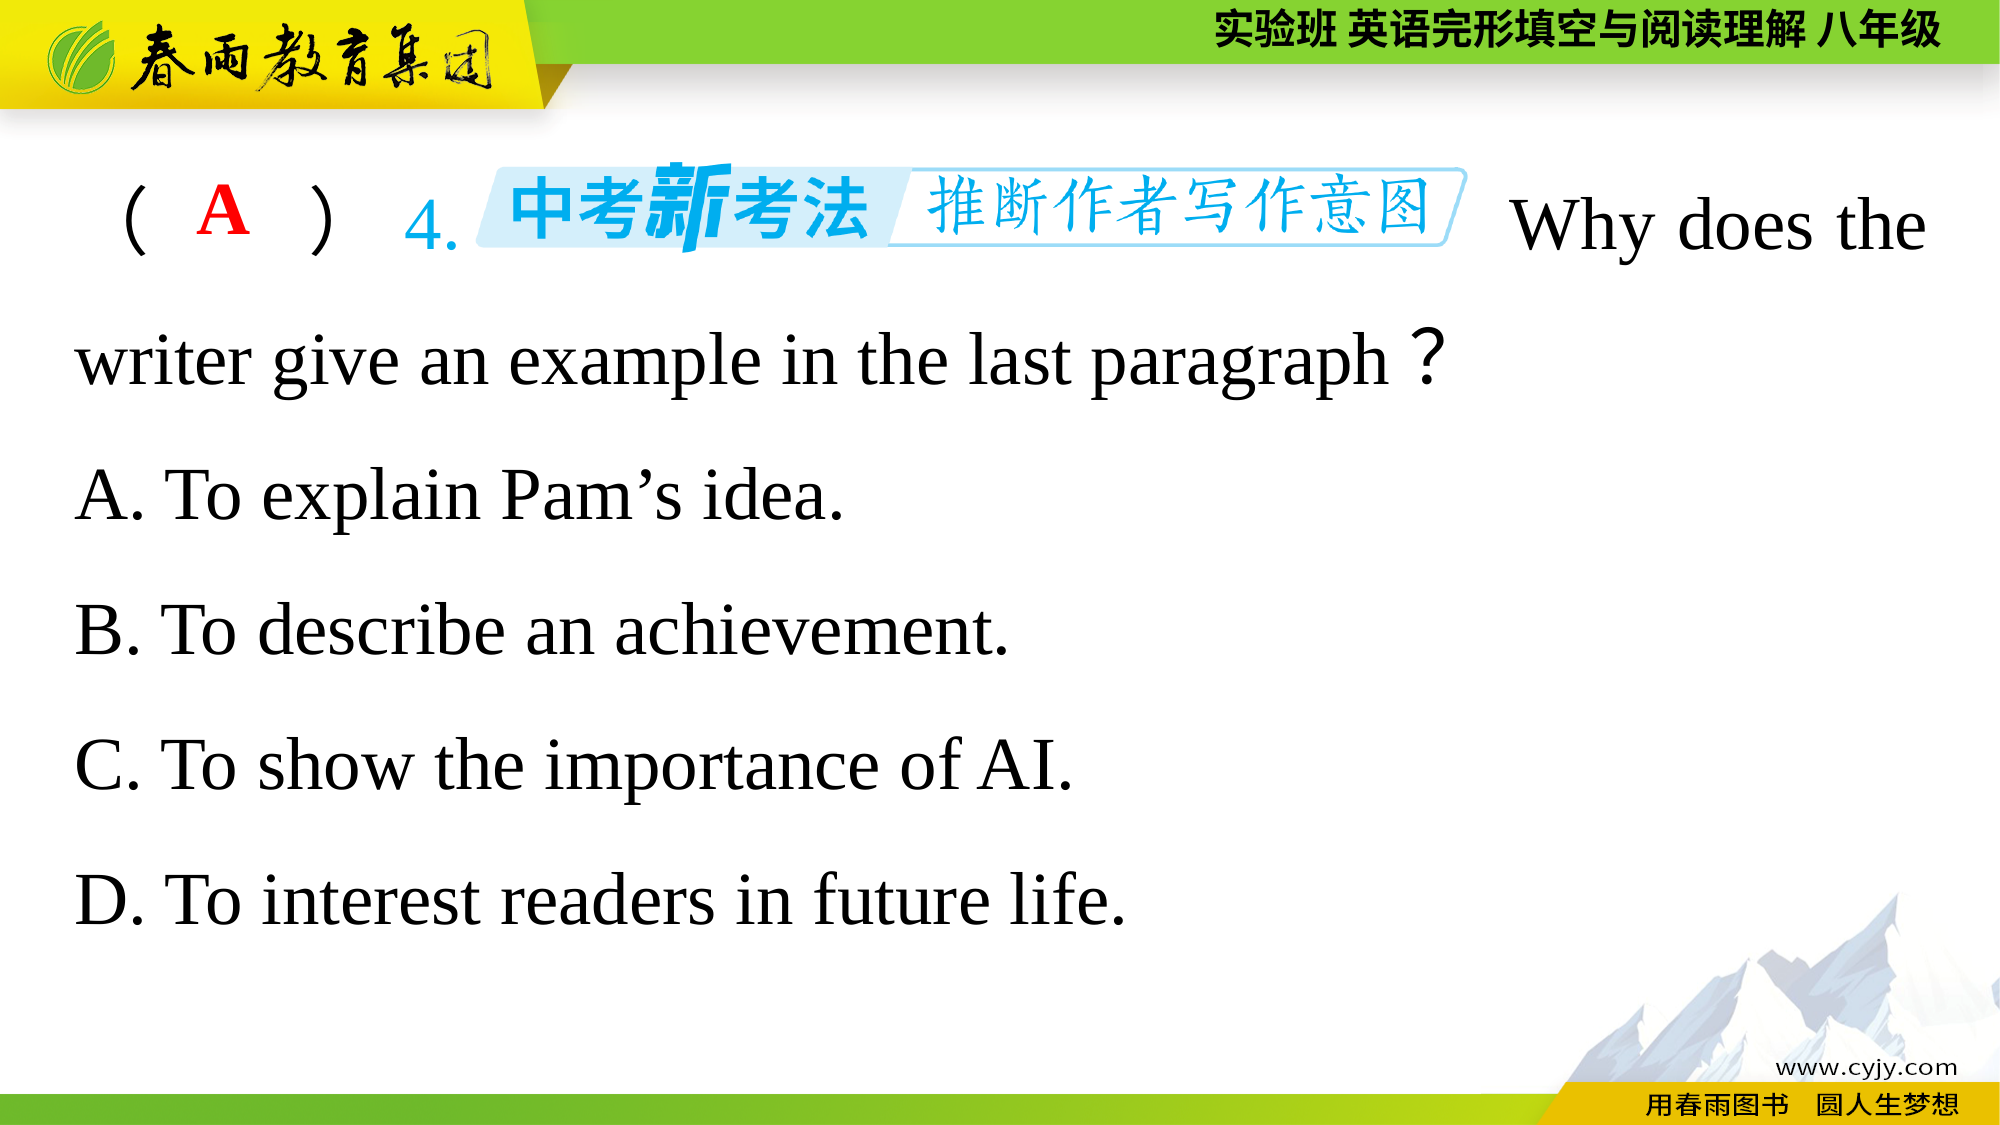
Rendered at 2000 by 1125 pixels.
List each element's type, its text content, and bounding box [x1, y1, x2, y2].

list （ ）4. Why does the writer give an example in the last paragraph？ A. To explain Pam’s idea. B. To describe an achievement. C. To show the importance of AI. D. To interest readers in future life. [59, 122, 1944, 956]
text_box A [181, 151, 266, 257]
picture [0, 0, 2000, 1125]
